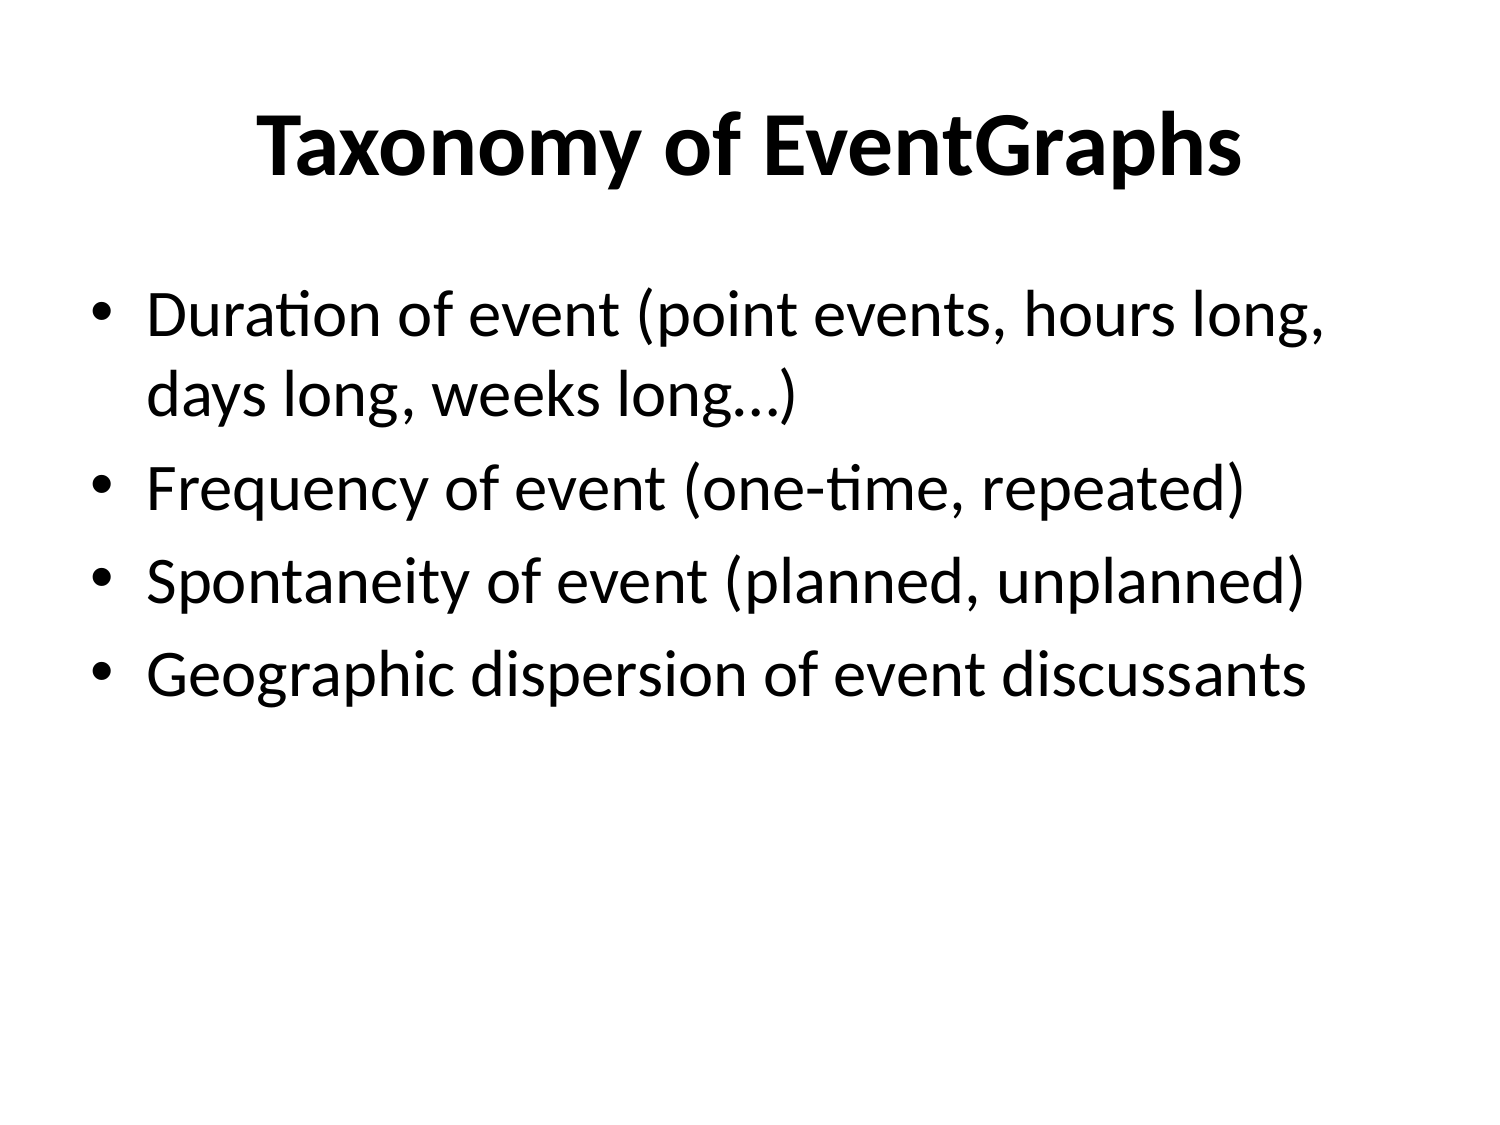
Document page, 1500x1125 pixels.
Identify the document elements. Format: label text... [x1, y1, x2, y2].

list Duration of event (point events, hours long, days long, weeks long…) Frequency of event (one-time, repeated) Spontaneity of event (planned, unplanned) Geographic dispersion of event discussants [74, 262, 1426, 1006]
title Taxonomy of EventGraphs [74, 44, 1426, 233]
